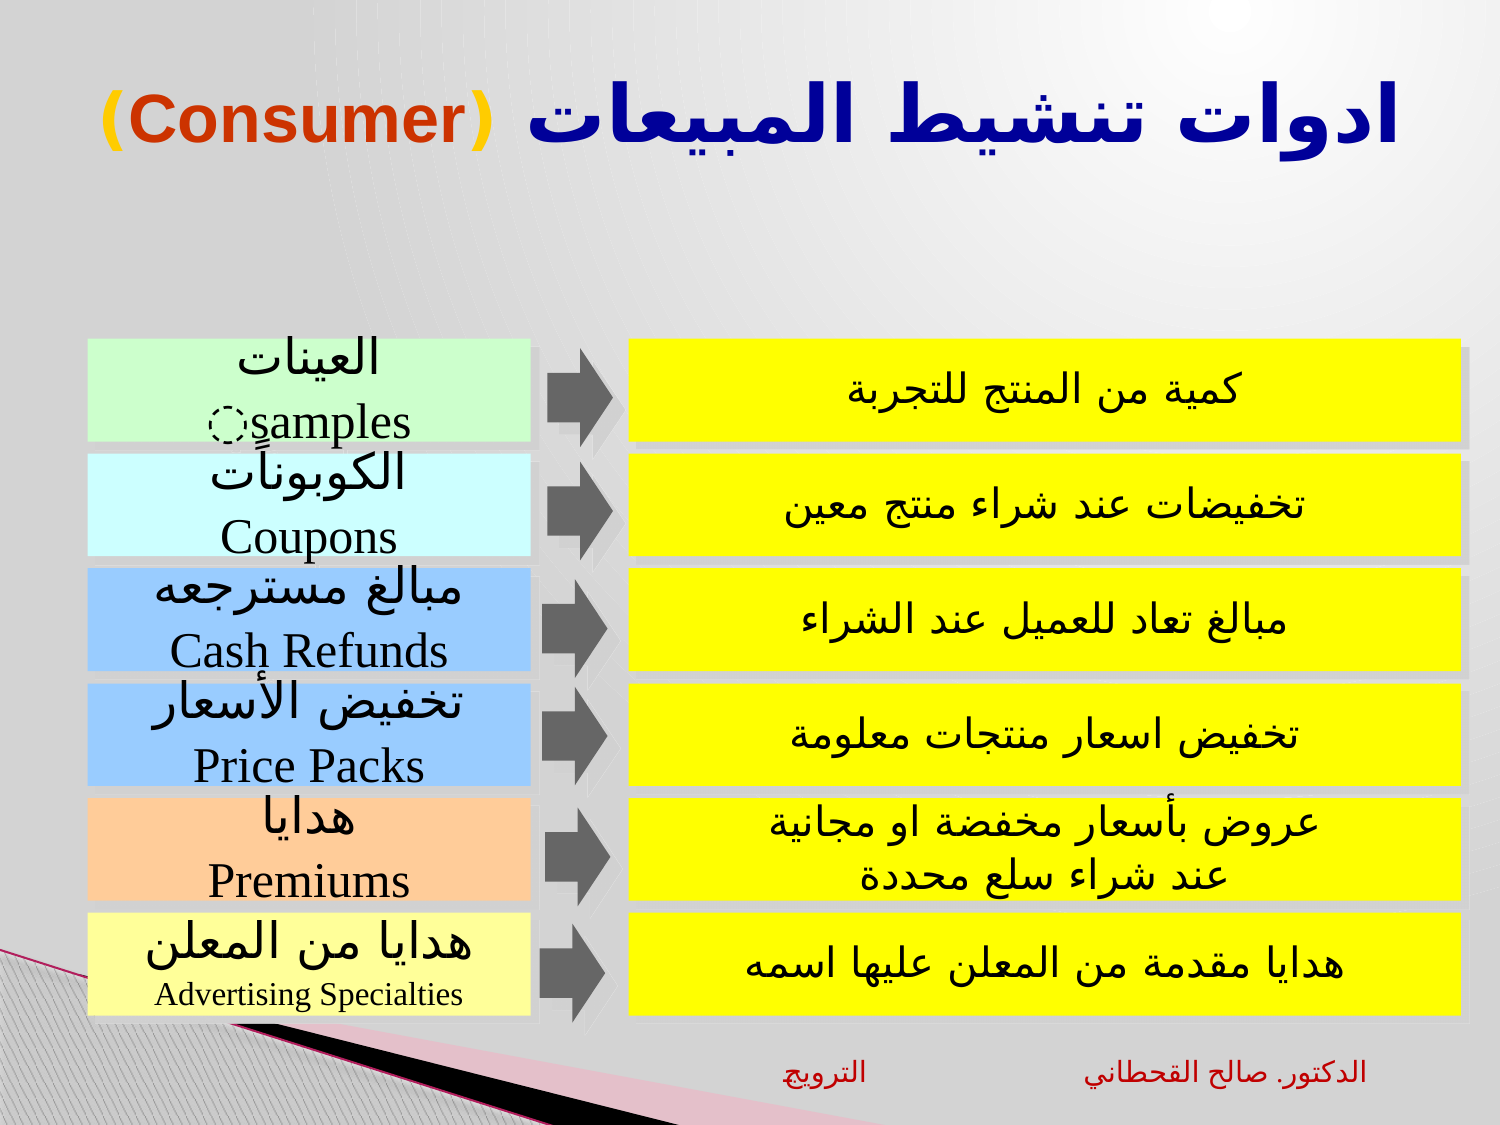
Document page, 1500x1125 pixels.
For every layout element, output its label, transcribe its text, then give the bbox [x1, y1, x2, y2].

text_box هدايا مقدمة من المعلن عليها اسمه [628, 912, 1461, 1016]
text_box كمية من المنتج للتجربة [628, 338, 1461, 442]
footer الترويج الدكتور. صالح القحطاني [585, 1041, 1383, 1125]
text_box [547, 461, 613, 561]
text_box هدايا Premiums [87, 798, 531, 901]
text_box مبالغ تعاد للعميل عند الشراء [628, 568, 1461, 672]
text_box [539, 923, 606, 1023]
text_box مبالغ مسترجعه Cash Refunds [87, 568, 531, 672]
text_box [542, 579, 608, 679]
text_box عروض بأسعار مخفضة او مجانية عند شراء سلع محددة [628, 798, 1461, 901]
text_box تخفيض اسعار منتجات معلومة [628, 683, 1461, 786]
text_box [512, 1115, 585, 1125]
text_box تخفيضات عند شراء منتج معين [628, 453, 1461, 557]
text_box تخفيض الأسعار Price Packs [87, 683, 531, 786]
text_box العينات ٍsamples [87, 338, 531, 442]
text_box [547, 348, 613, 448]
text_box هدايا من المعلن Advertising Specialties [87, 912, 531, 1016]
title ادوات تنشيط المبيعات (Consumer) [0, 54, 1500, 168]
text_box الكوبونات Coupons [87, 453, 531, 557]
text_box [112, 1115, 425, 1125]
text_box [542, 686, 608, 786]
text_box [545, 807, 611, 907]
